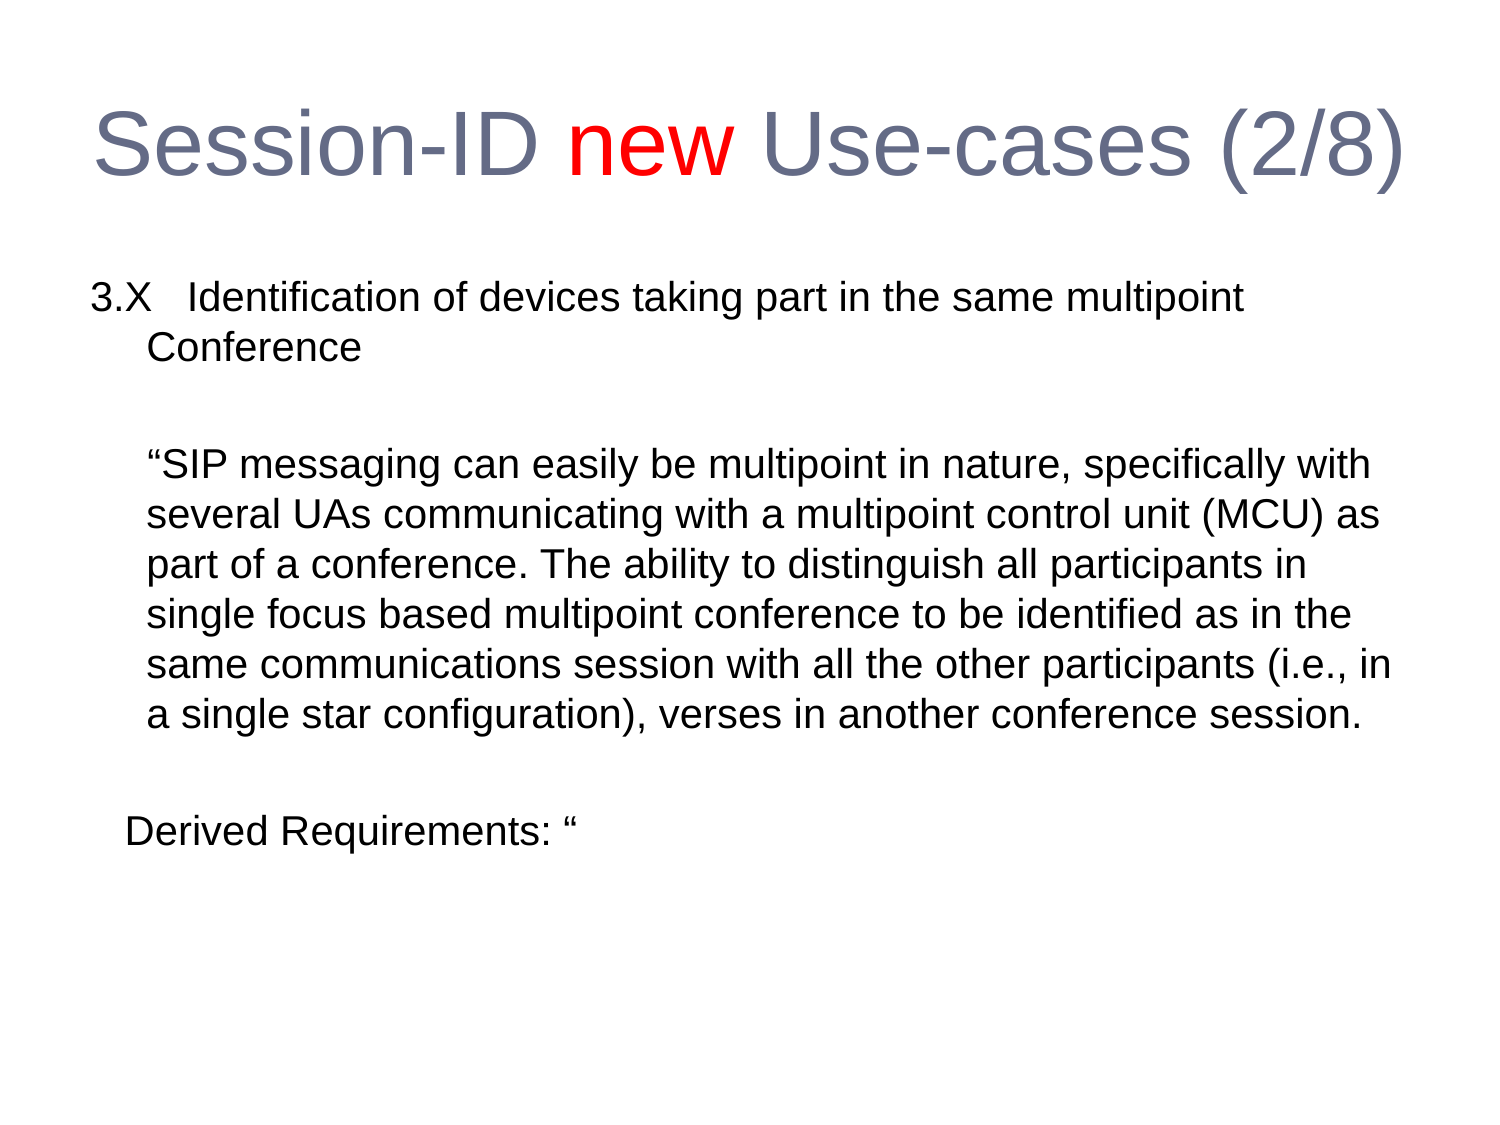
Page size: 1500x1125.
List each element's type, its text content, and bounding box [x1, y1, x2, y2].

title Session-ID new Use-cases (2/8) [74, 44, 1426, 233]
list 3.X Identification of devices taking part in the same multipoint Conference “SIP messaging can easily be multipoint in nature, specifically with several UAs communicating with a multipoint control unit (MCU) as part of a conference. The ability to distinguish all participants in single focus based multipoint conference to be identified as in the same communications session with all the other participants (i.e., in a single star configuration), verses in another conference session. Derived Requirements: “ [74, 262, 1426, 1006]
